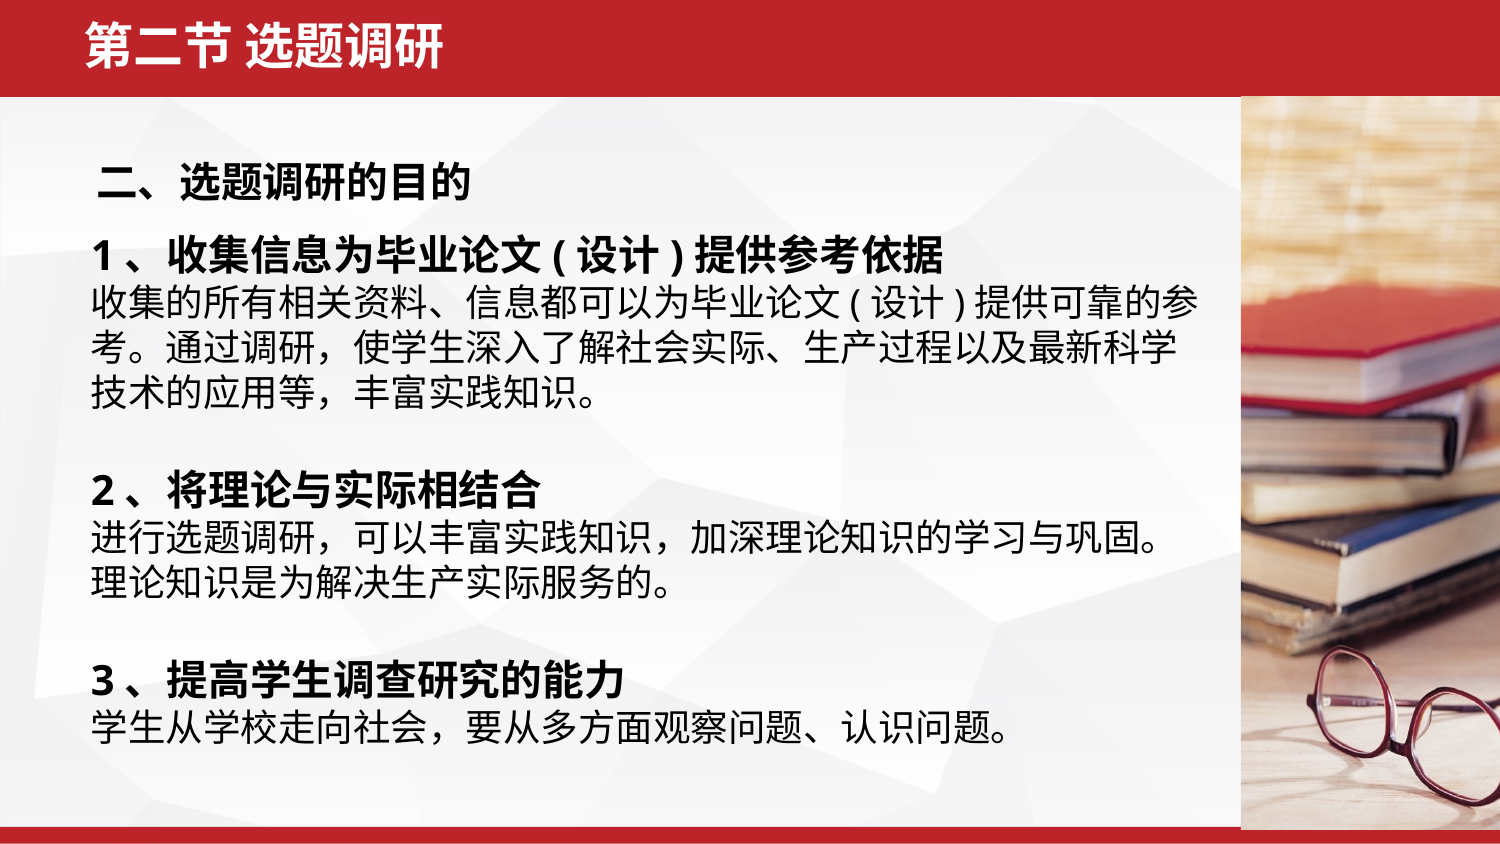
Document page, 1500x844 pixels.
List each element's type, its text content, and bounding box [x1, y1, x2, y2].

text_box 1、收集信息为毕业论文(设计)提供参考依据 收集的所有相关资料、信息都可以为毕业论文(设计)提供可靠的参考。通过调研，使学生深入了解社会实际、生产过程以及最新科学技术的应用等，丰富实践知识。 2、将理论与实际相结合 进行选题调研，可以丰富实践知识，加深理论知识的学习与巩固。理论知识是为解决生产实际服务的。 3、提高学生调查研究的能力 学生从学校走向社会，要从多方面观察问题、认识问题。 [79, 222, 1214, 755]
picture [0, 96, 1500, 830]
title 第二节 选题调研 [71, 0, 1200, 97]
text_box 二、选题调研的目的 [81, 148, 487, 214]
